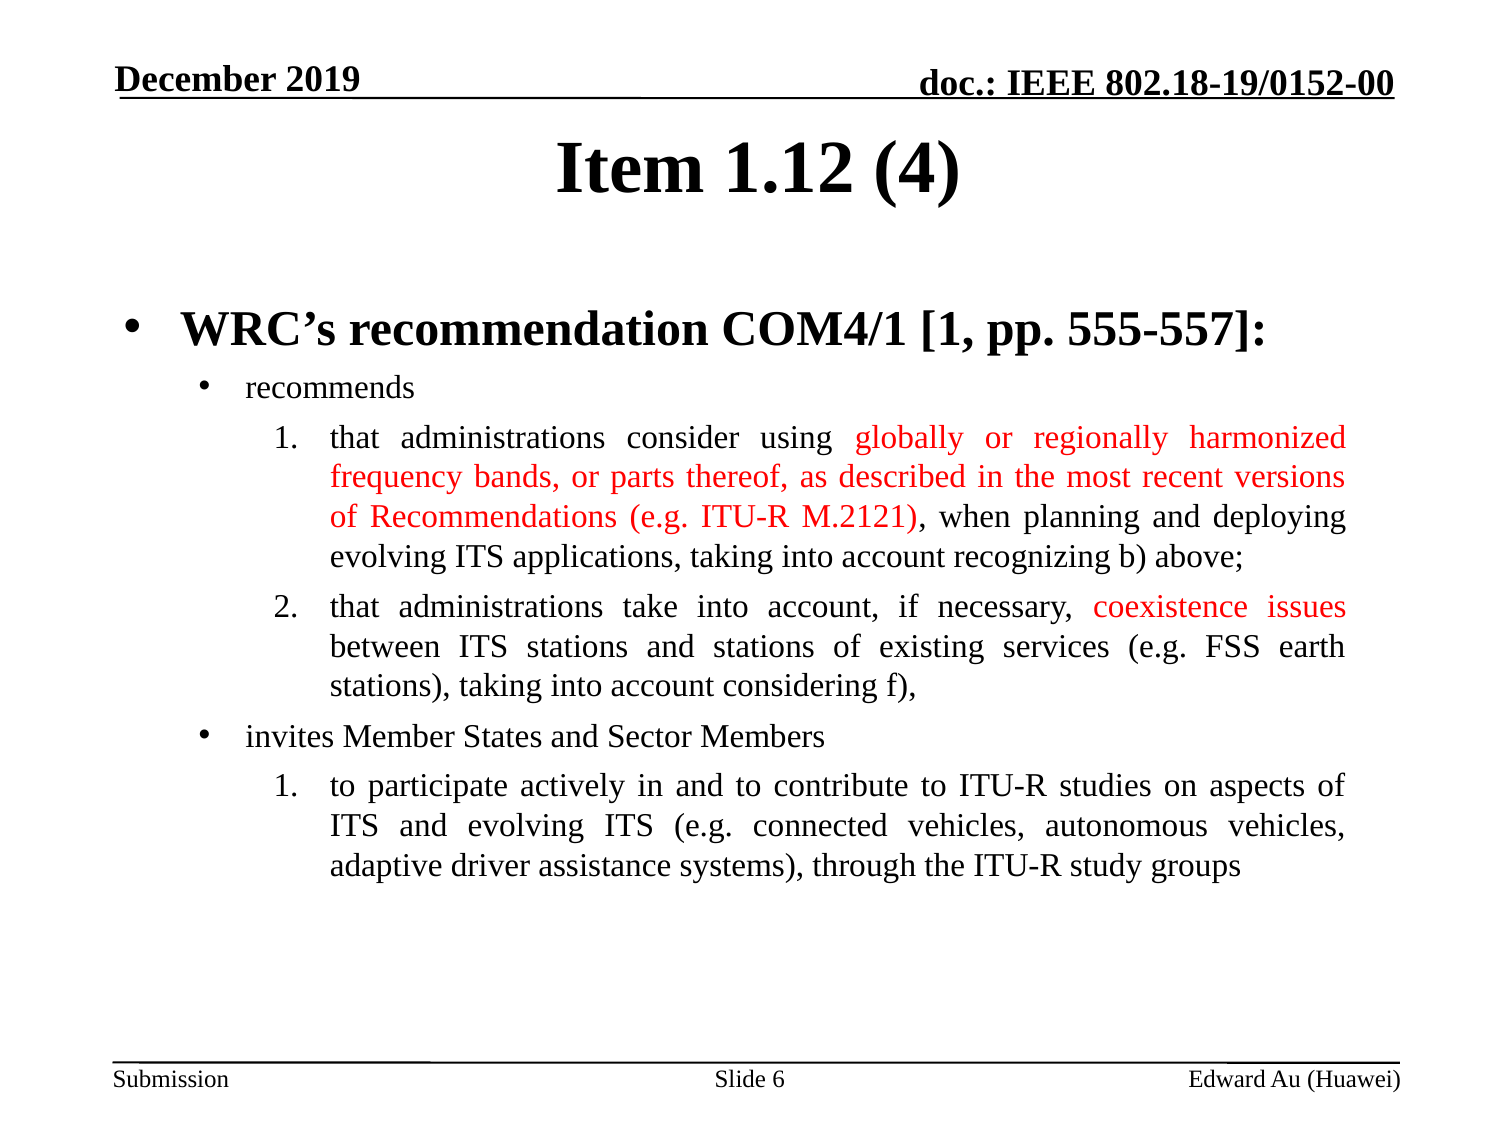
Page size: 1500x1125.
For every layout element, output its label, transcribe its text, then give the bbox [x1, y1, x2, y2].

slide_number Slide 6 [699, 1061, 800, 1123]
footer Edward Au (Huawei) [902, 1061, 1402, 1093]
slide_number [114, 54, 493, 100]
list WRC’s recommendation COM4/1 [1, pp. 555-557]: recommends that administrations consider using globally or regionally harmonized frequency bands, or parts thereof, as described in the most recent versions of Recommendations (e.g. ITU-R M.2121), when planning and deploying evolving ITS applications, taking into account recognizing b) above; that administrations take into account, if necessary, coexistence issues between ITS stations and stations of existing services (e.g. FSS earth stations), taking into account considering f), invites Member States and Sector Members to participate actively in and to contribute to ITU-R studies on aspects of ITS and evolving ITS (e.g. connected vehicles, autonomous vehicles, adaptive driver assistance systems), through the ITU-R study groups [108, 287, 1363, 951]
title Item 1.12 (4) [120, 99, 1396, 226]
